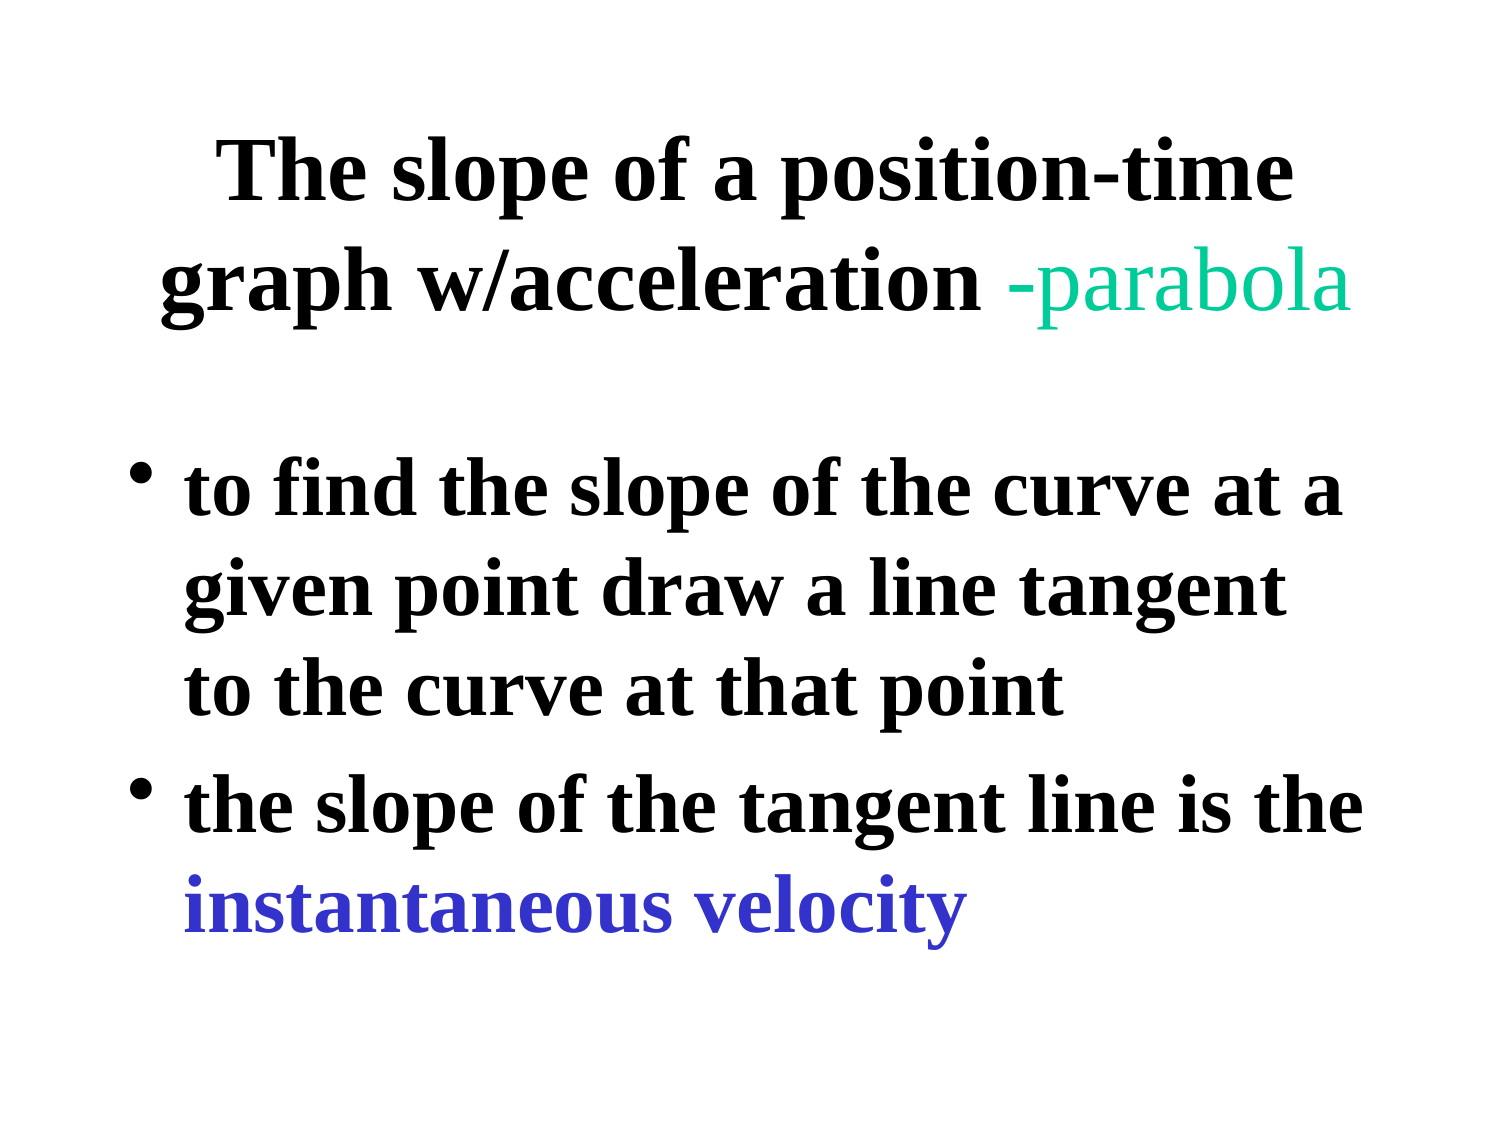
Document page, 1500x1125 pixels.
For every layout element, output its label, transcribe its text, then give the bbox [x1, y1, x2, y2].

title The slope of a position-time graph w/acceleration -parabola [112, 99, 1401, 338]
list to find the slope of the curve at a given point draw a line tangent to the curve at that point the slope of the tangent line is the instantaneous velocity [112, 424, 1388, 1001]
